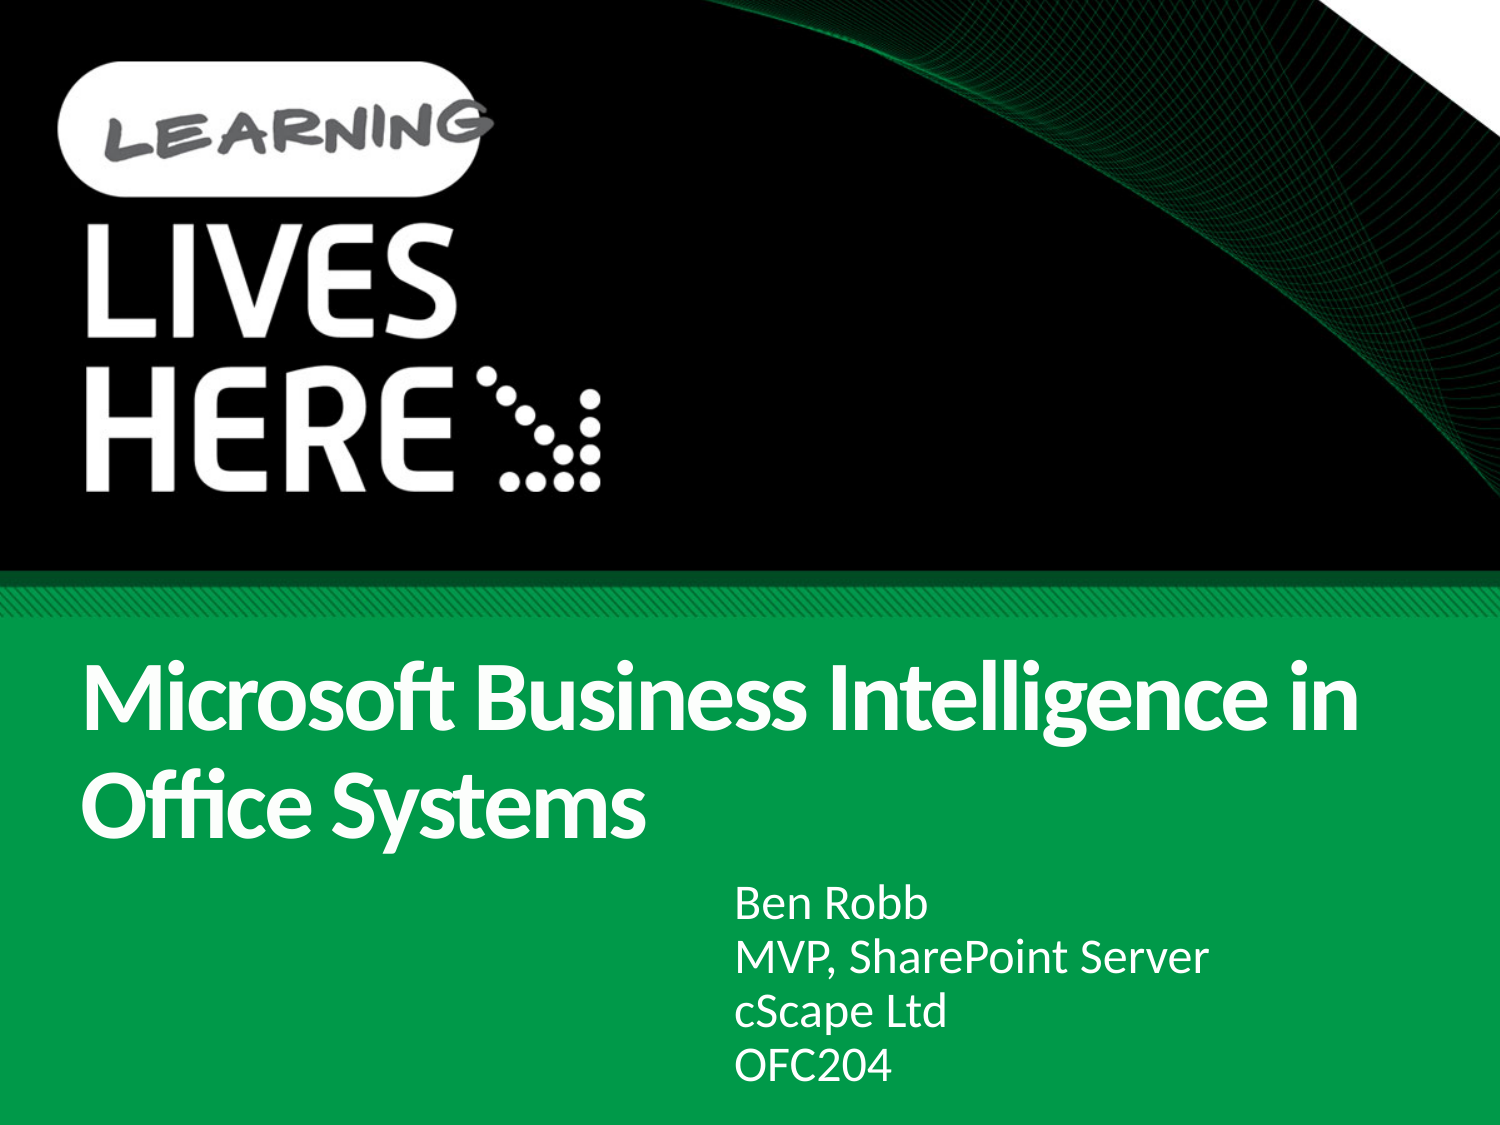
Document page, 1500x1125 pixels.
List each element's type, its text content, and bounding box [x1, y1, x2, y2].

picture [0, 0, 1500, 1125]
title Microsoft Business Intelligence in Office Systems [80, 644, 1380, 864]
subtitle Ben Robb MVP, SharePoint Server cScape Ltd OFC204 [734, 876, 1360, 952]
